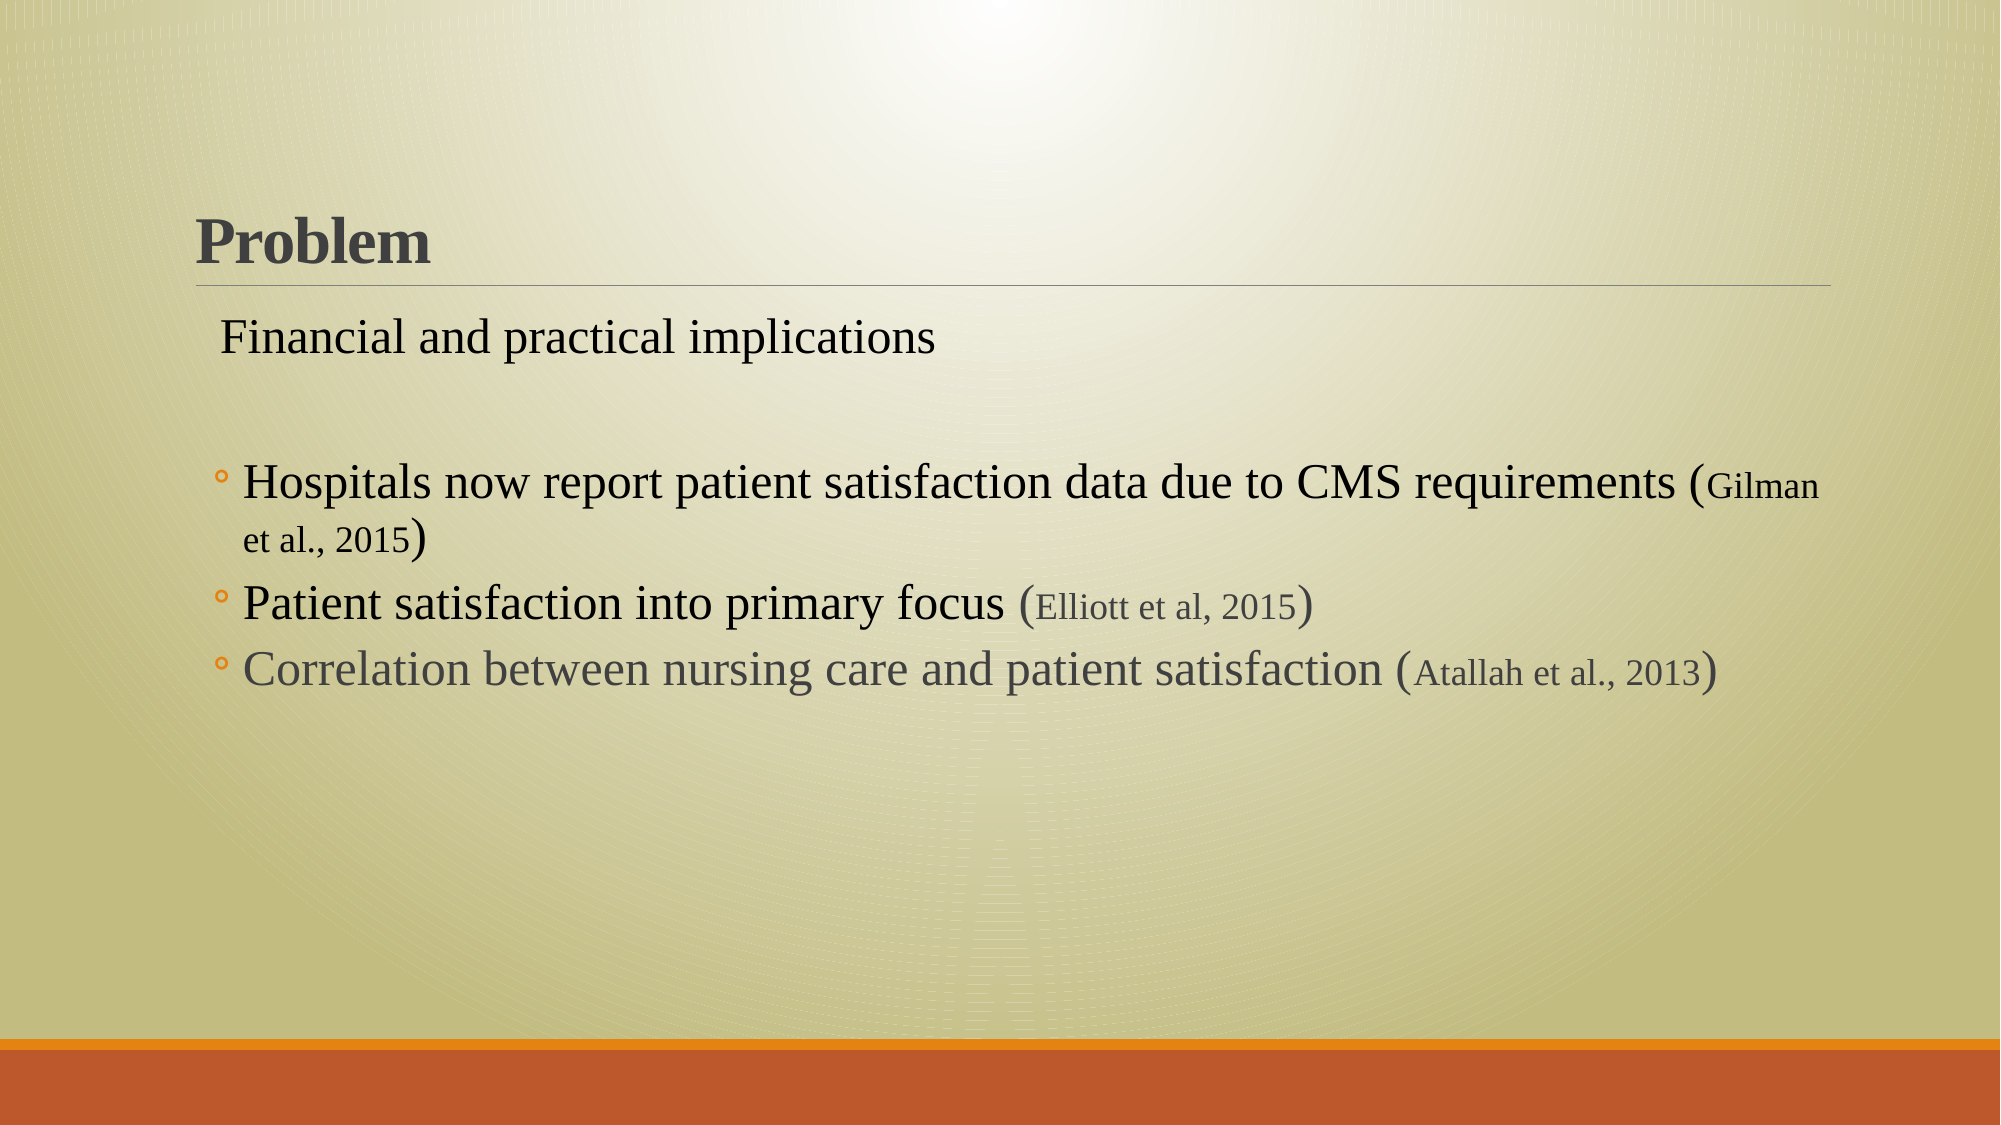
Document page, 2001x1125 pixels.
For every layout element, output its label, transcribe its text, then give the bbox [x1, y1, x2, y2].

list Financial and practical implications Hospitals now report patient satisfaction data due to CMS requirements (Gilman et al., 2015) Patient satisfaction into primary focus (Elliott et al, 2015) Correlation between nursing care and patient satisfaction (Atallah et al., 2013) [180, 302, 1830, 963]
title Problem [180, 47, 1830, 285]
